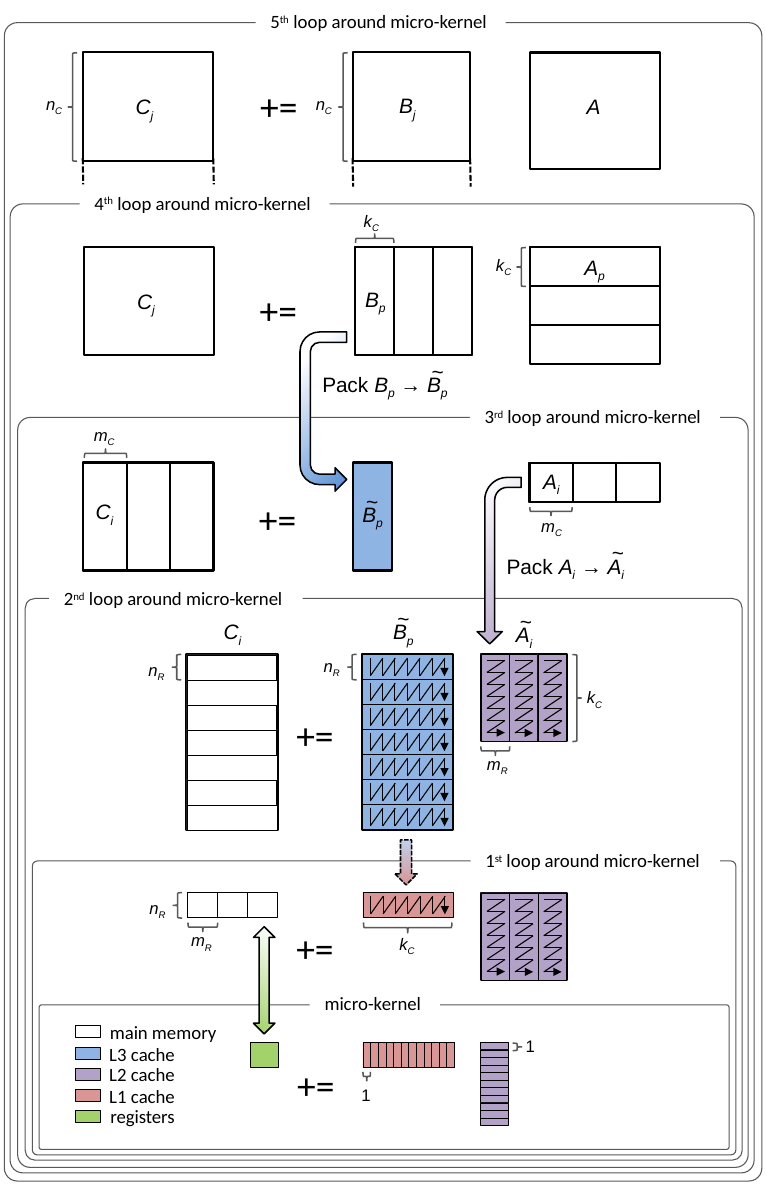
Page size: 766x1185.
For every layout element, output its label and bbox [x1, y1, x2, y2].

text_box [4, 2, 763, 1182]
